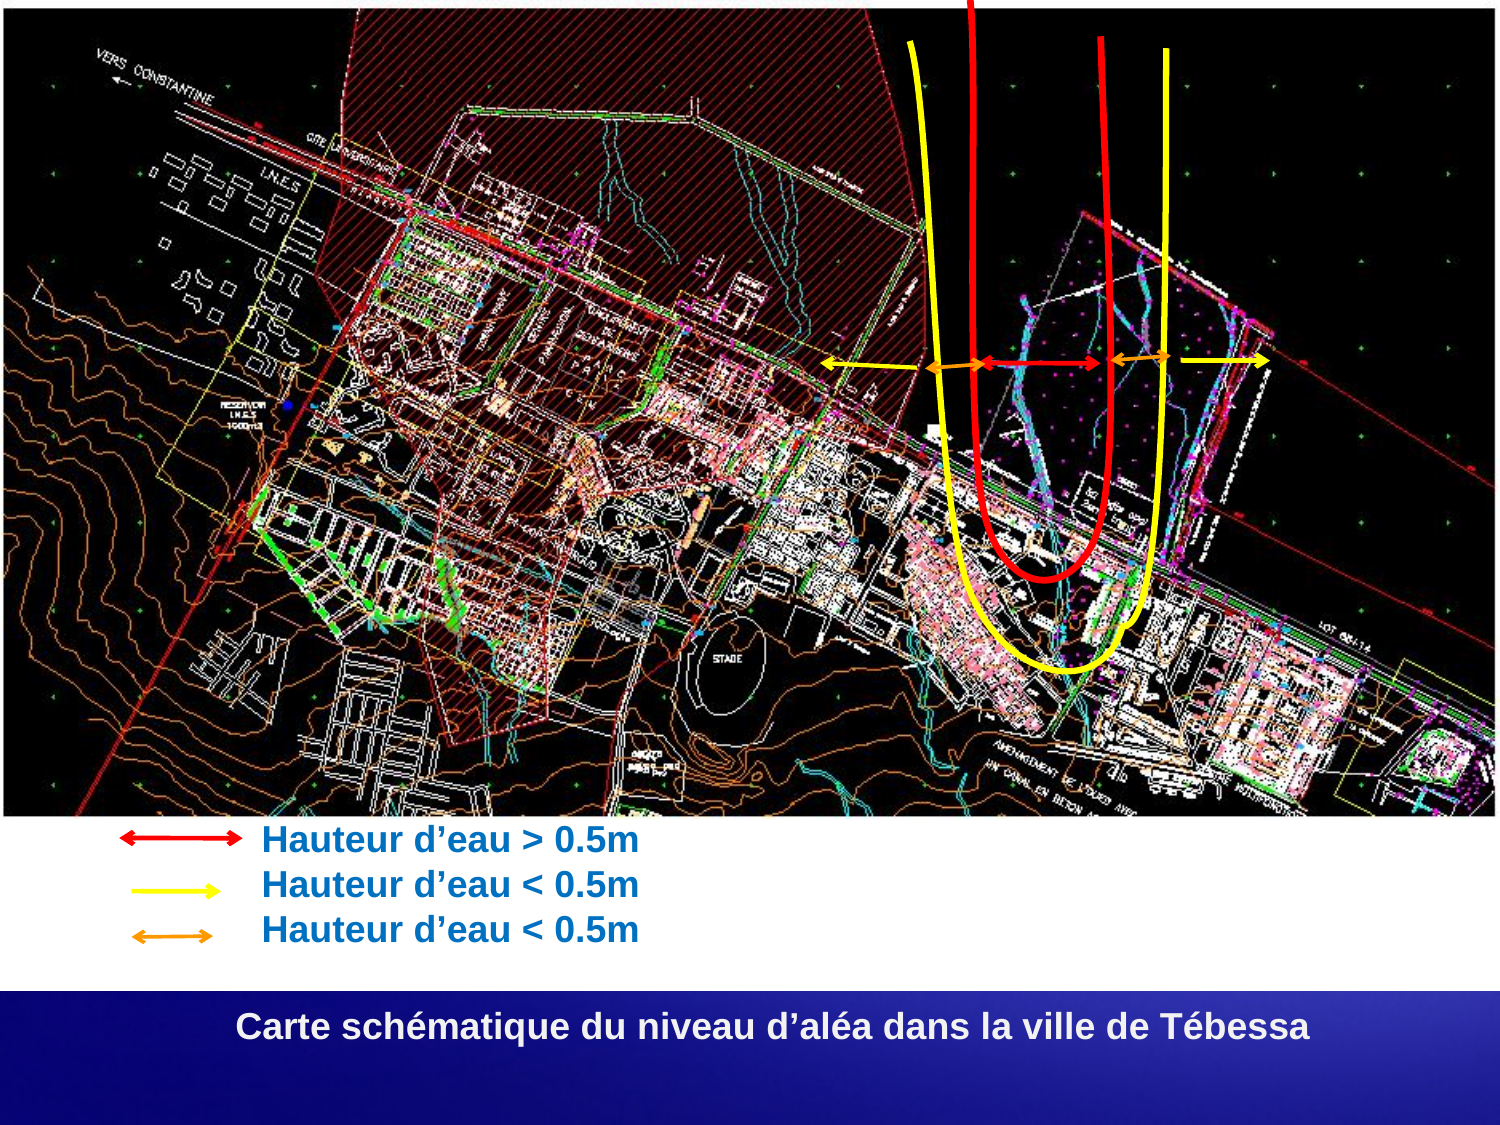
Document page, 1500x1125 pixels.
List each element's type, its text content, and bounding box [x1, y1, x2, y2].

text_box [1110, 355, 1172, 361]
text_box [819, 362, 918, 368]
picture [0, 0, 1500, 1125]
footer Carte schématique du niveau d’aléa dans la ville de Tébessa [106, 1022, 1440, 1055]
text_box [924, 363, 986, 369]
